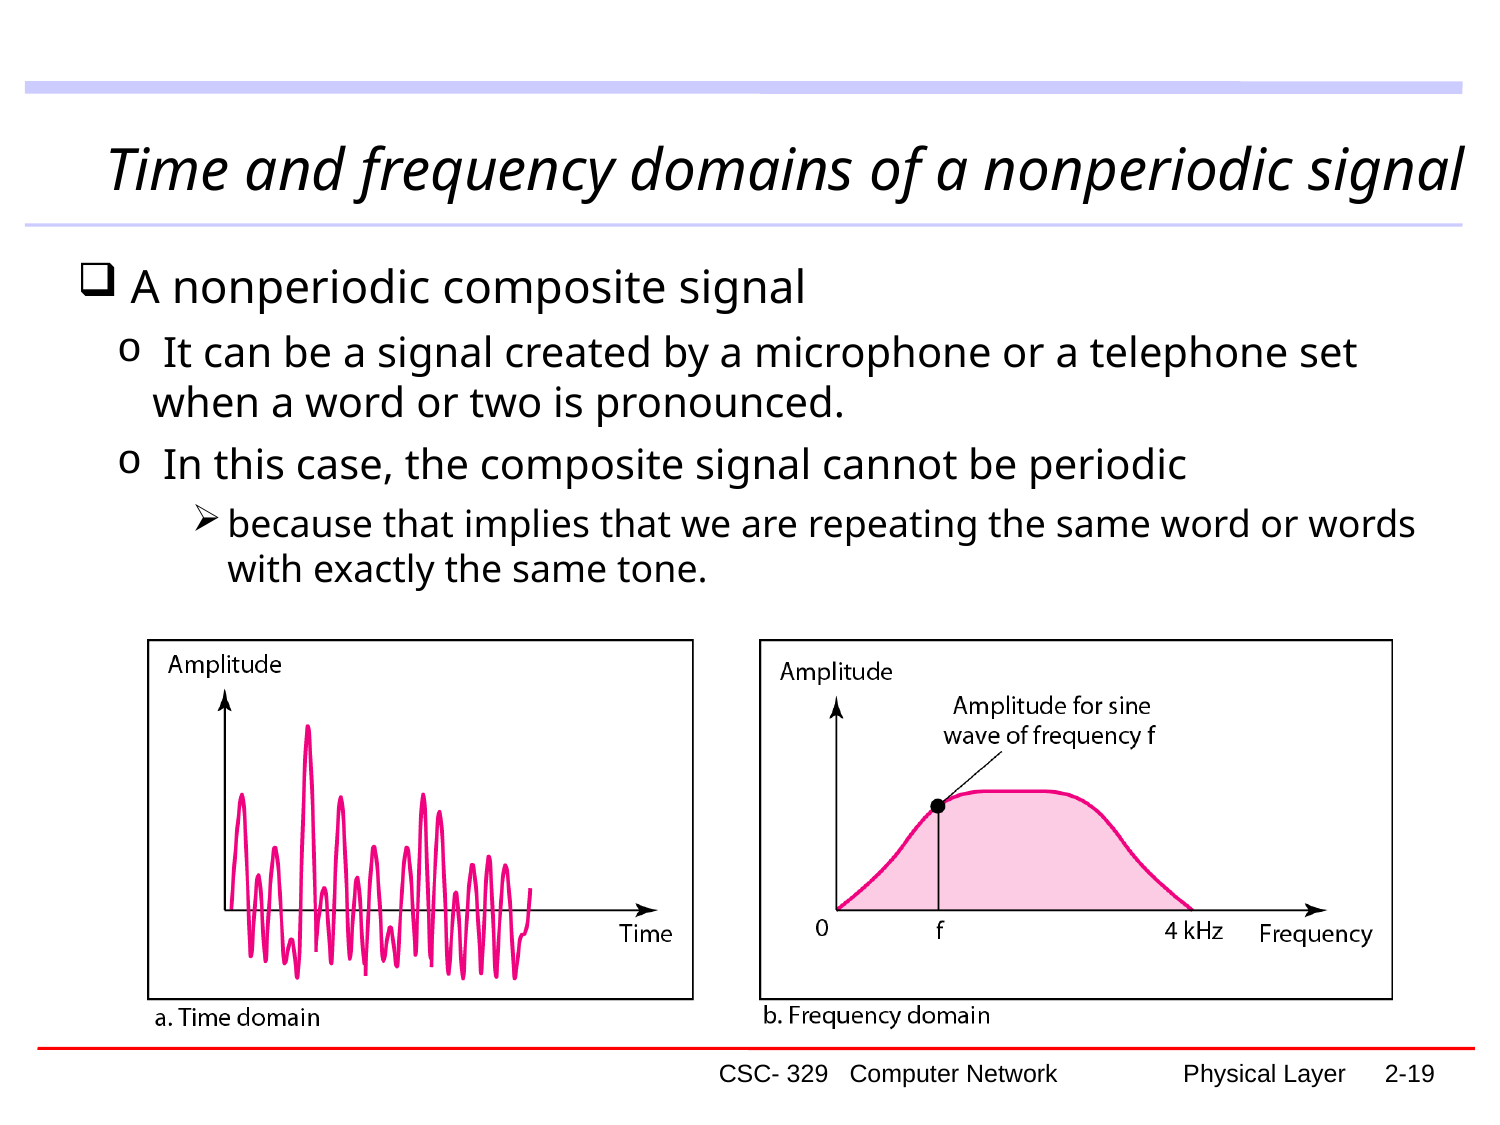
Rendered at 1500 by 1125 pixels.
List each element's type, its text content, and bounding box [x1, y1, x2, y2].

picture [147, 639, 1393, 1032]
footer CSC- 329 Computer Network Physical Layer [658, 1049, 1338, 1125]
slide_number 2-19 [1338, 1049, 1451, 1125]
text_box Time and frequency domains of a nonperiodic signal [90, 125, 1480, 210]
text_box A nonperiodic composite signal It can be a signal created by a microphone or a telephone set when a word or two is pronounced. In this case, the composite signal cannot be periodic because that implies that we are repeating the same word or words with exactly the same tone. [62, 250, 1455, 598]
